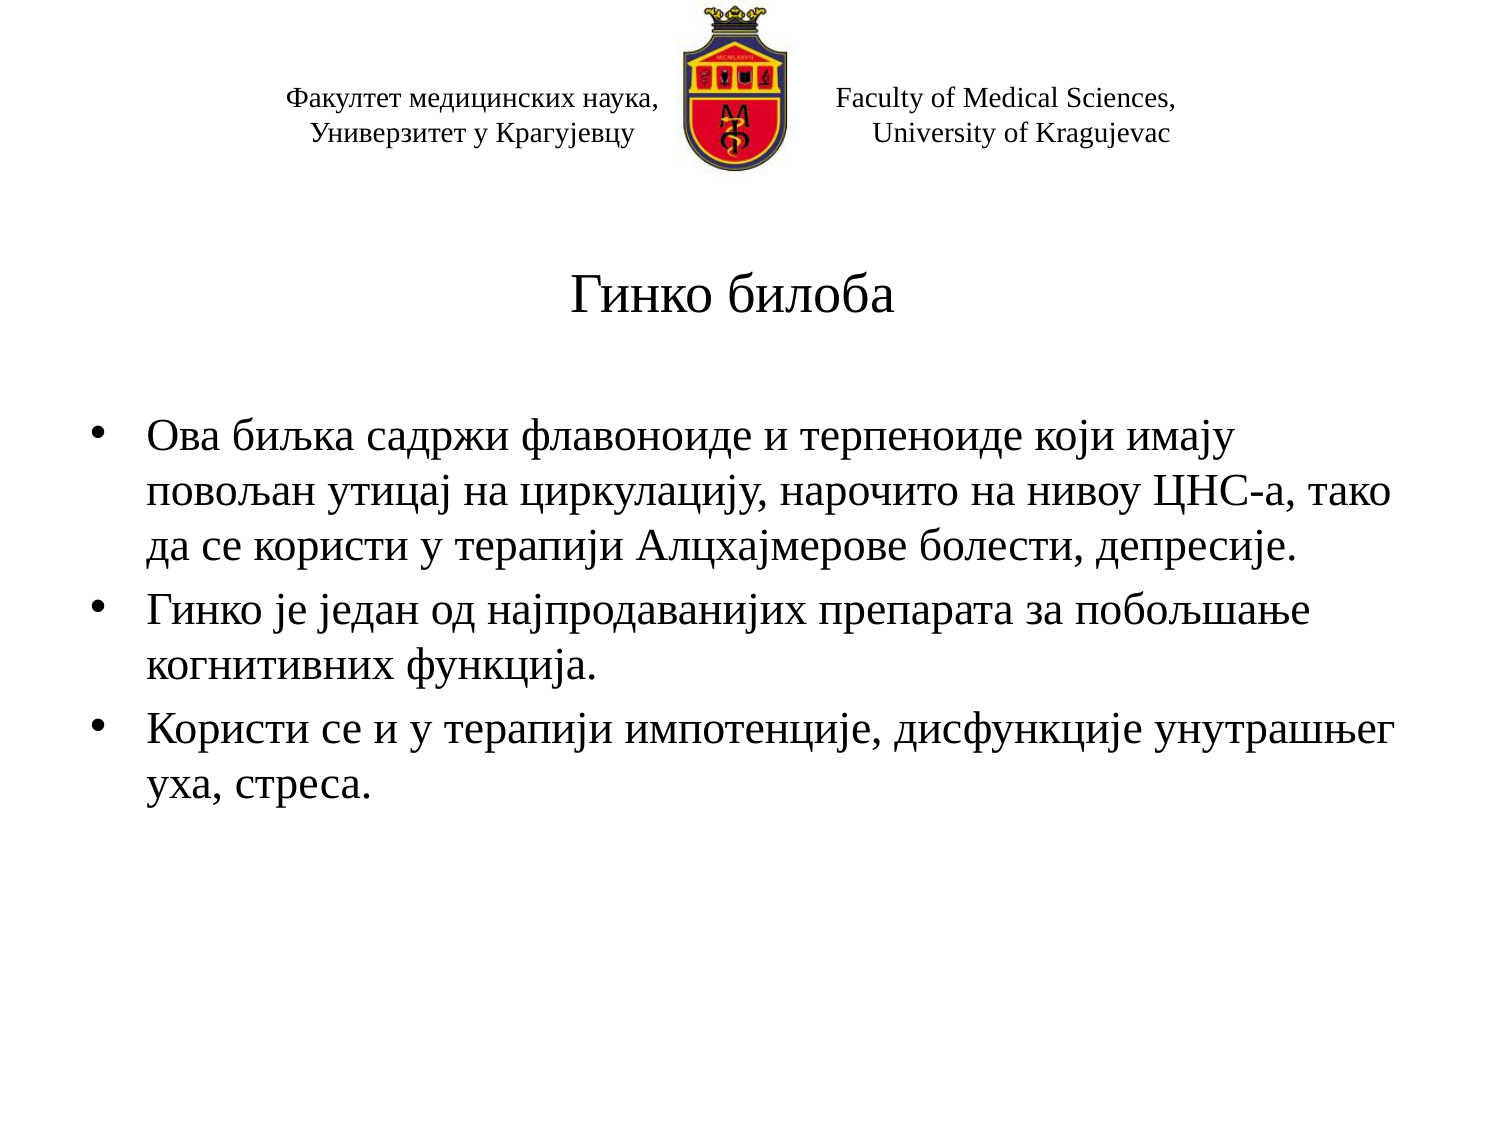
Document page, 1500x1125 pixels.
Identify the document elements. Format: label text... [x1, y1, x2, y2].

title Гинко билоба [64, 196, 1415, 384]
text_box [253, 0, 1223, 178]
list Ова биљка садржи флaвонoиде и тeрпeноиде који имају повољан утицај на циркулацију, нарочито на нивоу ЦНС-а, тако да се користи у терапији Алцхајмерове болести, депресије. Гинко је један од најпродаванијих препарата за побољшање когнитивних функција. Користи се и у терапији импотенције, дисфункције унутрашњег уха, стреса. [75, 397, 1425, 1005]
